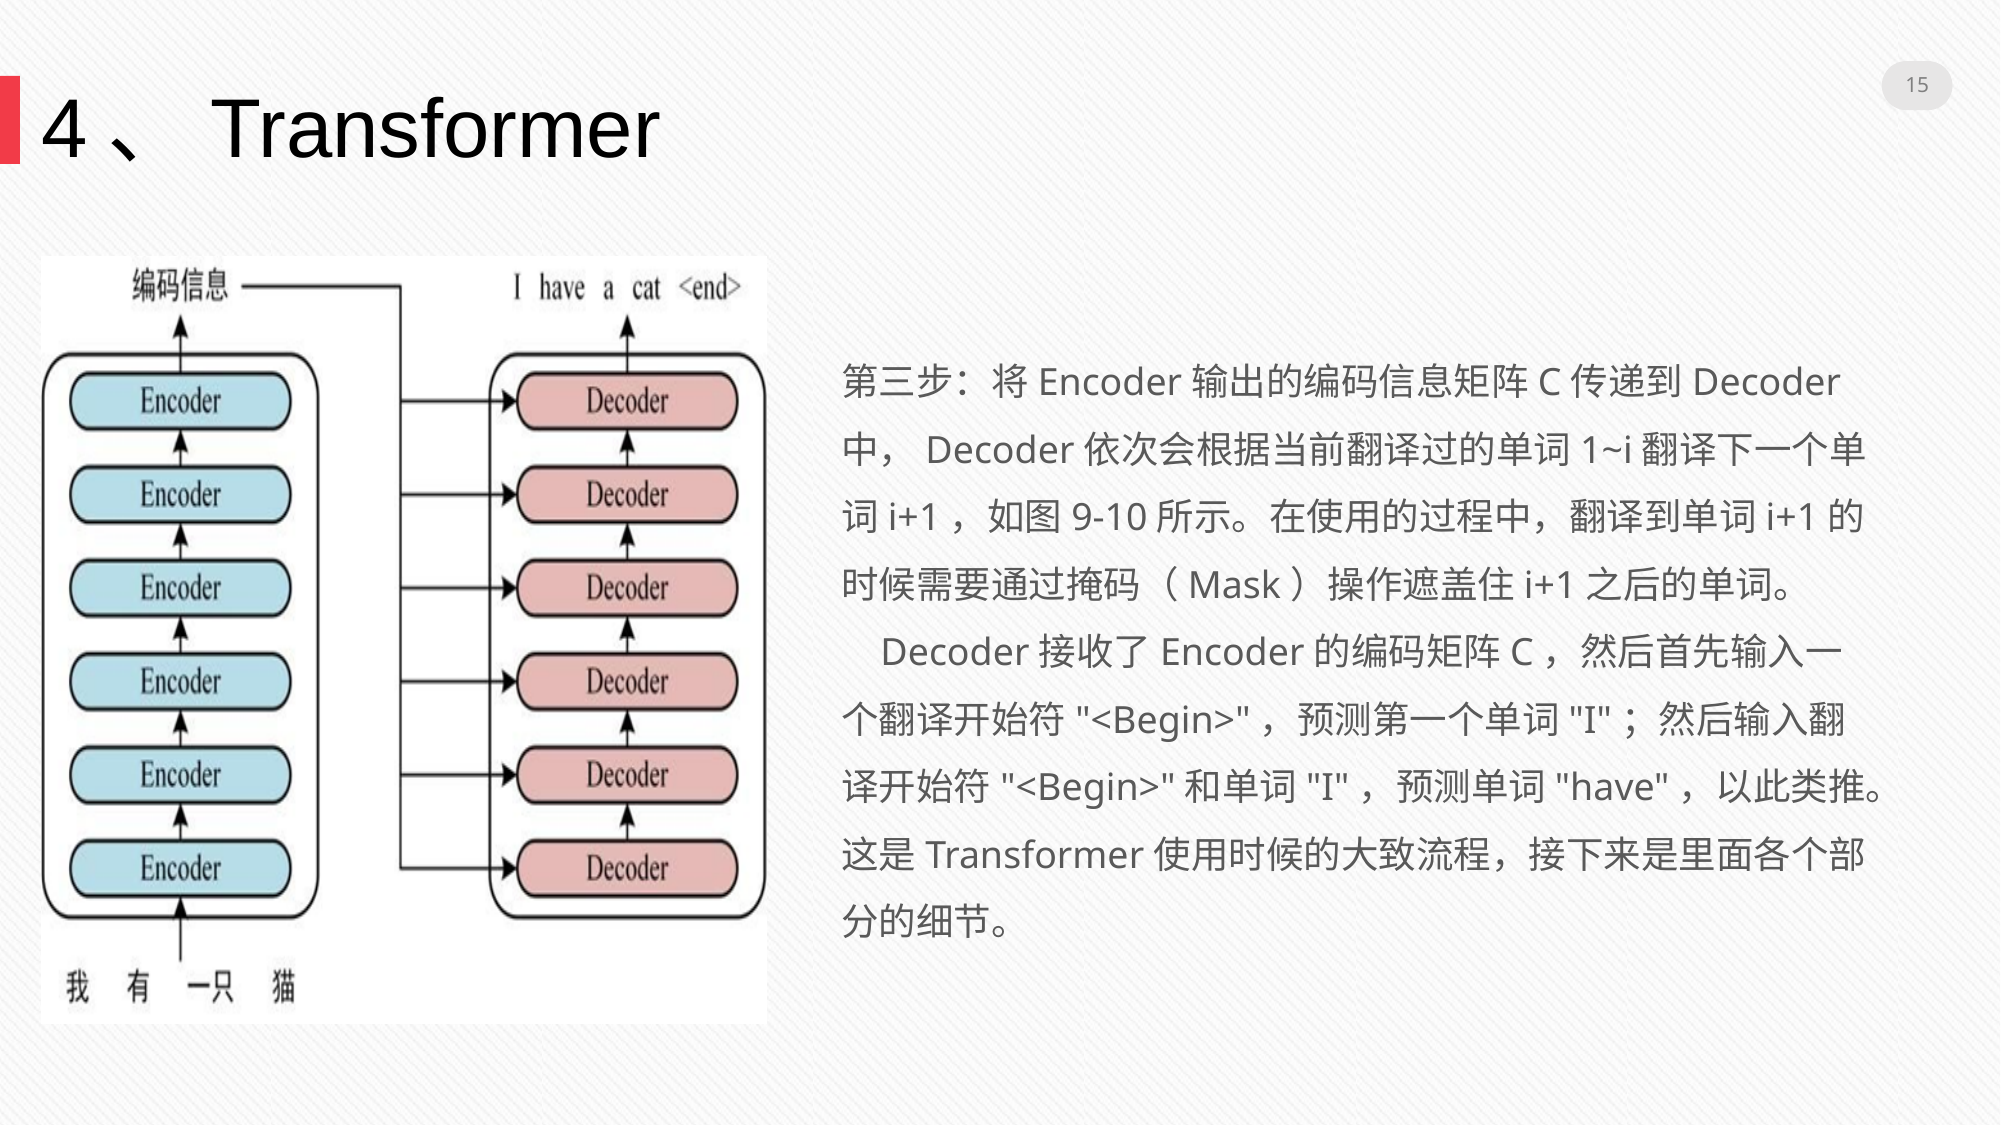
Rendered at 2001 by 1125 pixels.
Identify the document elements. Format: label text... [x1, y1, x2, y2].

slide_number 15 [1881, 53, 1953, 118]
list 4、Transformer [41, 75, 1836, 186]
text_box 第三步：将Encoder输出的编码信息矩阵C传递到Decoder中，Decoder依次会根据当前翻译过的单词1~i翻译下一个单词i+1，如图9-10所示。在使用的过程中，翻译到单词i+1的时候需要通过掩码（Mask）操作遮盖住i+1之后的单词。 Decoder接收了Encoder的编码矩阵C，然后首先输入一个翻译开始符"<Begin>"，预测第一个单词"I"；然后输入翻译开始符"<Begin>"和单词"I"，预测单词"have"，以此类推。这是Transformer使用时候的大致流程，接下来是里面各个部分的细节。 [826, 328, 1882, 951]
picture [0, 0, 2001, 1125]
